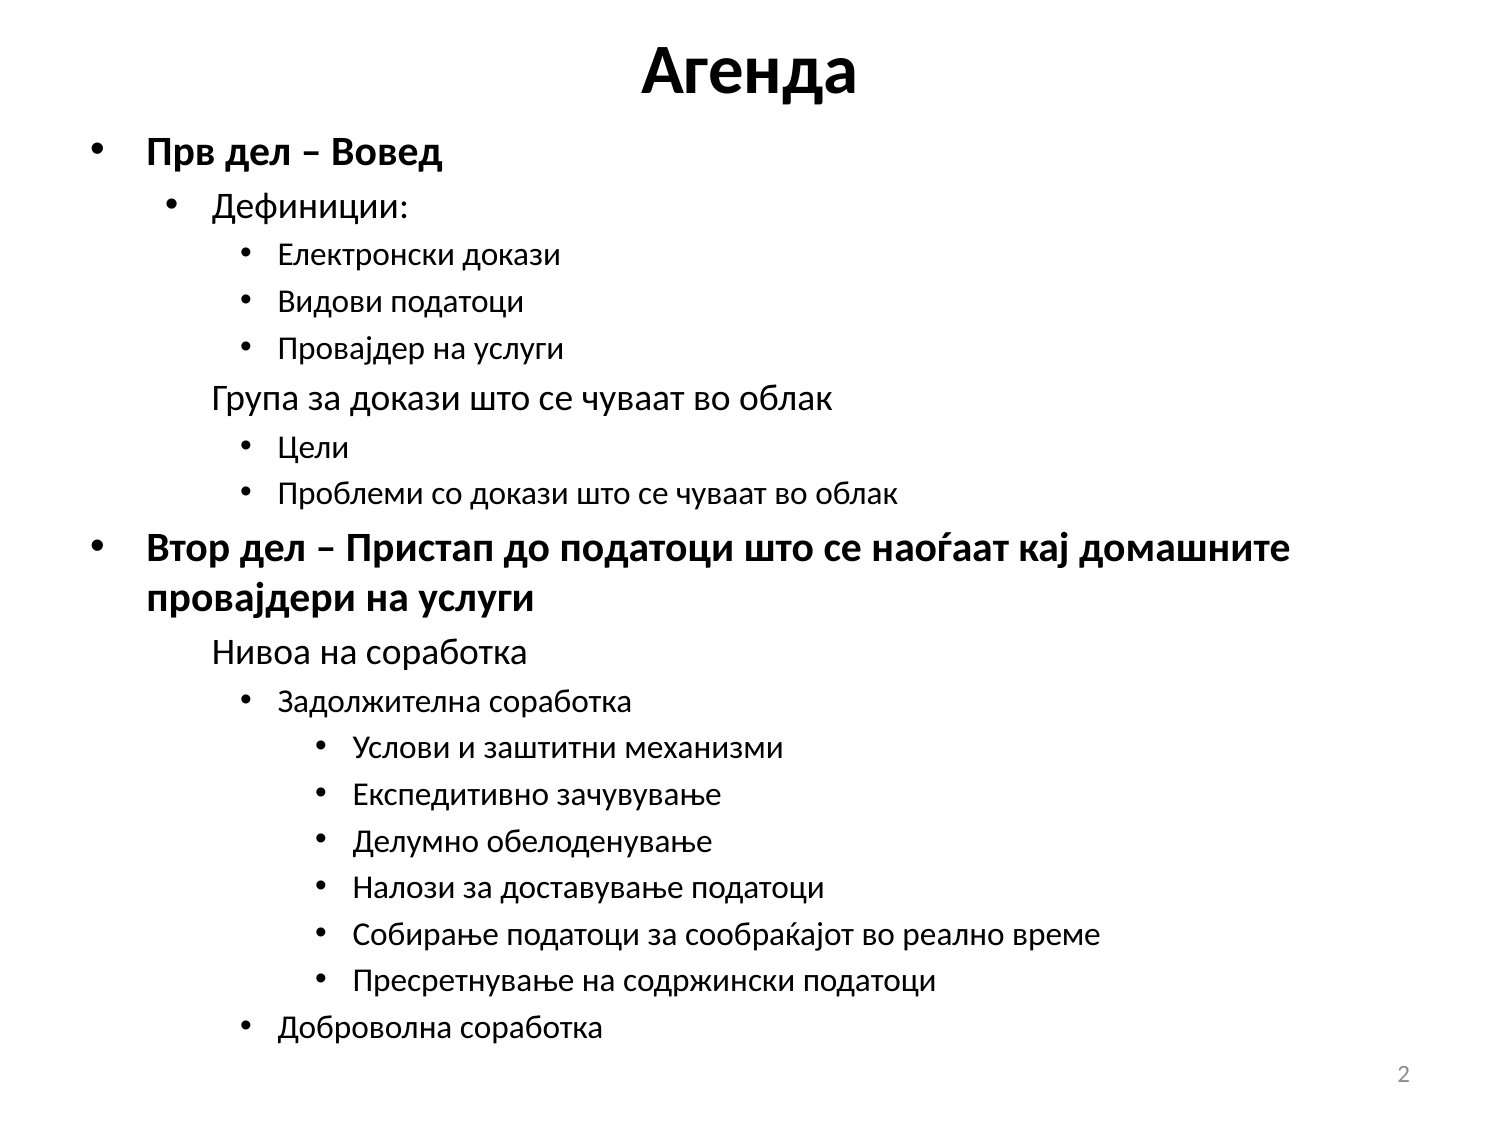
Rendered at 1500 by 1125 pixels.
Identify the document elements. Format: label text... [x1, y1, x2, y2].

slide_number 2 [1074, 1042, 1425, 1103]
title Агенда [75, 15, 1425, 108]
list Прв дел – Вовед Дефиниции: Електронски докази Видови податоци Провајдер на услуги Група за докази што се чуваат во облак Цели Проблеми со докази што се чуваат во облак Втор дел – Пристап до податоци што се наоѓаат кај домашните провајдери на услуги Нивоа на соработка Задолжителна соработка Услови и заштитни механизми Експедитивно зачувување Делумно обелоденување Налози за доставување податоци Собирање податоци за сообраќајот во реално време Пресретнување на содржински податоци Доброволна соработка [75, 115, 1350, 1078]
